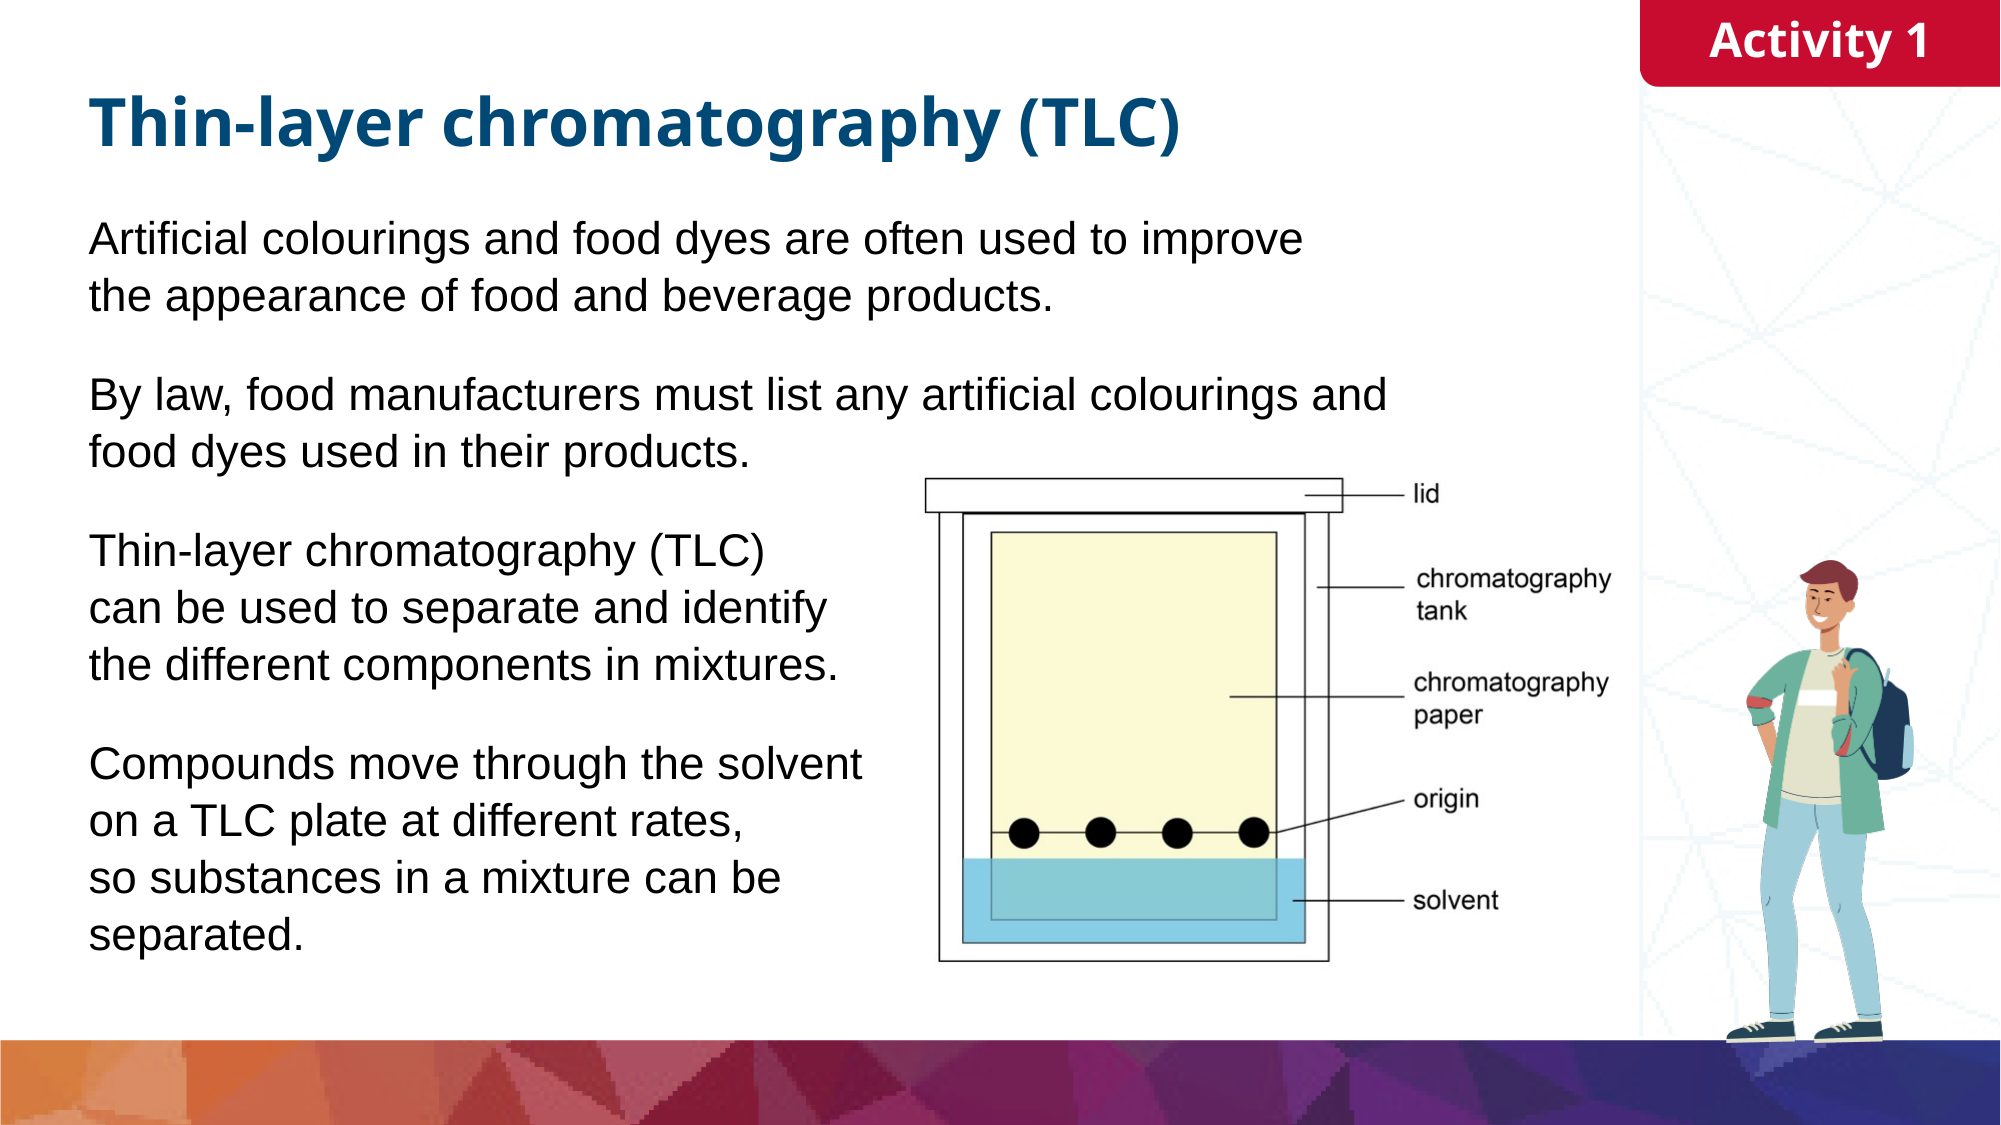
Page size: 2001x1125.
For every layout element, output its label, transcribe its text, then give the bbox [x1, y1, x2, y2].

list Artificial colourings and food dyes are often used to improve the appearance of food and beverage products. By law, food manufacturers must list any artificial colourings and food dyes used in their products. Thin-layer chromatography (TLC) can be used to separate and identify the different components in mixtures. Compounds move through the solvent on a TLC plate at different rates, so substances in a mixture can be separated. [88, 206, 1598, 1059]
picture [893, 456, 1638, 983]
picture [0, 0, 2001, 1125]
title Thin-layer chromatography (TLC) [88, 88, 1565, 161]
